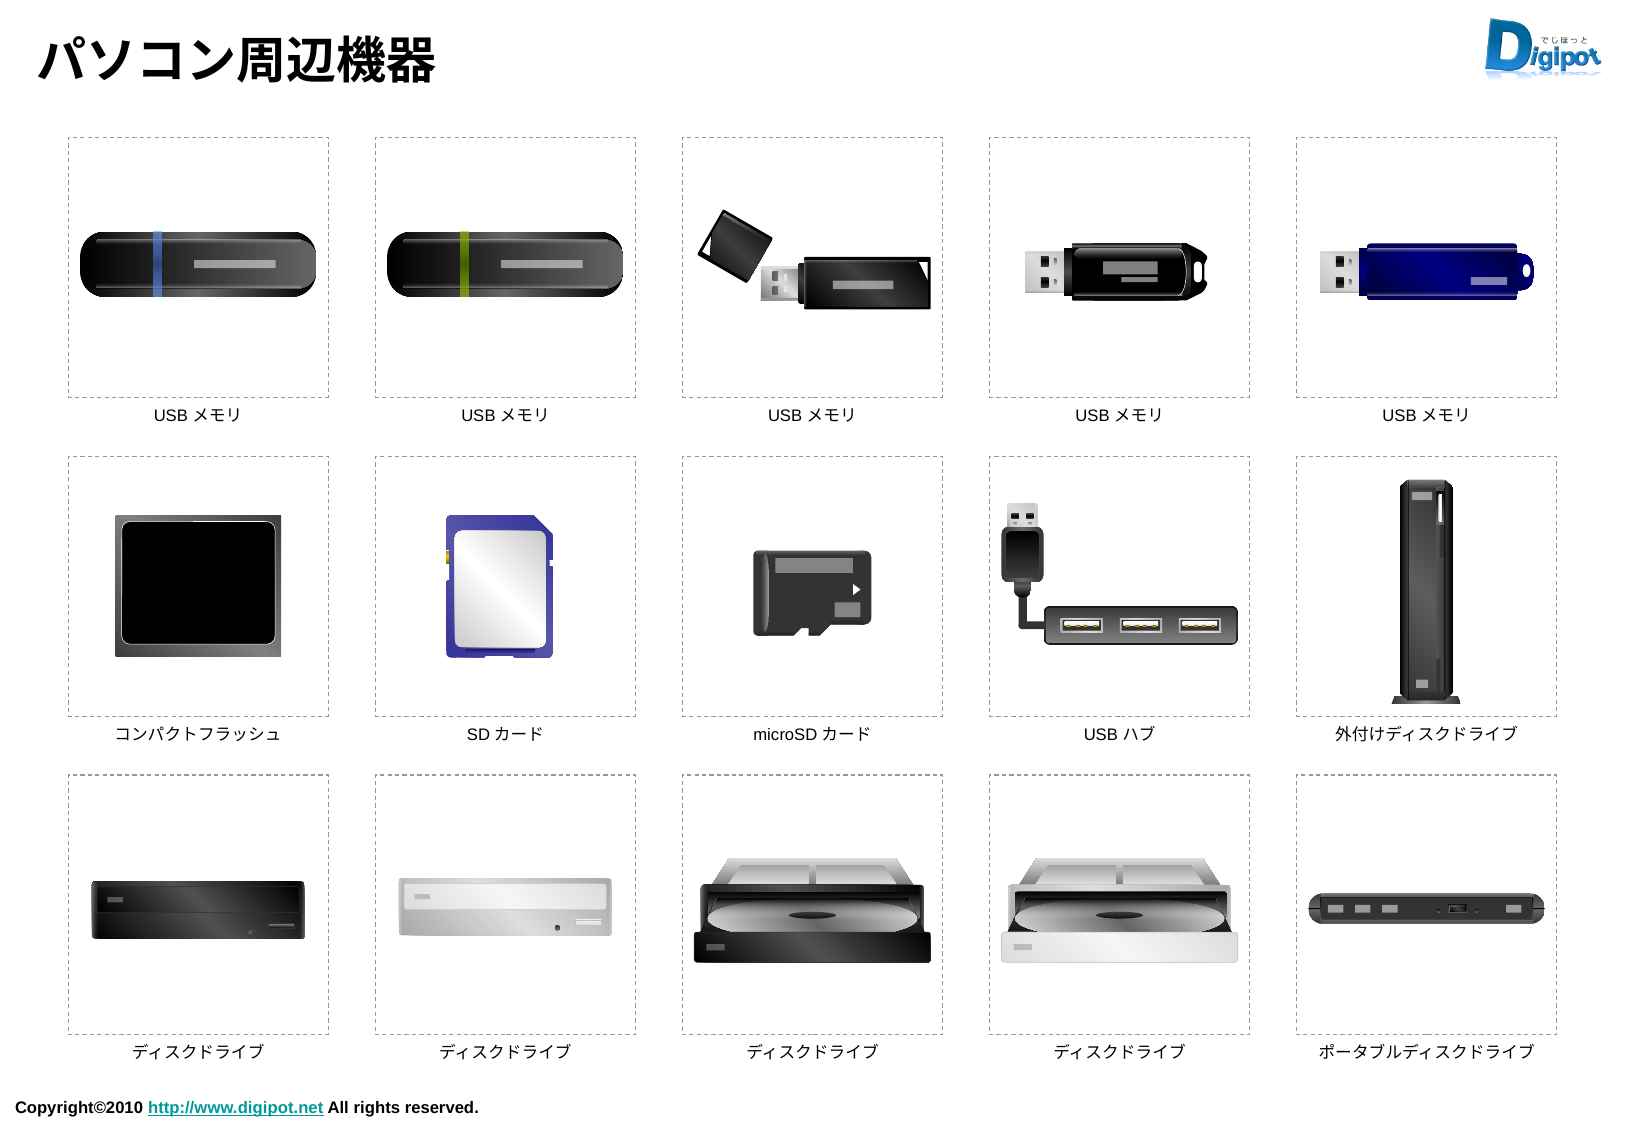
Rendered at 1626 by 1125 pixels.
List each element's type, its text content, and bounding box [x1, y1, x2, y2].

title パソコン周辺機器 [21, 19, 881, 98]
text_box 外付けディスクドライブ [1296, 716, 1557, 744]
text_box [706, 220, 931, 310]
text_box USBメモリ [682, 397, 943, 425]
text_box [753, 550, 872, 636]
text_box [1391, 479, 1461, 705]
text_box ディスクドライブ [682, 1034, 943, 1063]
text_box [1025, 243, 1207, 301]
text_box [91, 881, 305, 939]
text_box microSDカード [682, 716, 943, 744]
text_box ディスクドライブ [68, 1034, 329, 1063]
text_box SDカード [375, 716, 636, 744]
text_box ディスクドライブ [989, 1034, 1250, 1063]
text_box USBメモリ [68, 397, 329, 425]
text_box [387, 231, 624, 297]
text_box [1320, 243, 1534, 301]
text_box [115, 515, 282, 657]
text_box USBメモリ [375, 397, 636, 425]
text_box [398, 878, 612, 936]
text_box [1001, 857, 1238, 963]
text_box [80, 231, 317, 297]
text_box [446, 515, 553, 658]
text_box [694, 857, 931, 963]
picture [1485, 18, 1602, 82]
text_box ポータブルディスクドライブ [1296, 1034, 1557, 1063]
text_box コンパクトフラッシュ [68, 716, 329, 744]
text_box USBメモリ [1296, 397, 1557, 425]
text_box USBメモリ [989, 397, 1250, 425]
text_box USBハブ [989, 716, 1250, 744]
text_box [1308, 893, 1545, 925]
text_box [1001, 503, 1238, 646]
text_box ディスクドライブ [375, 1034, 636, 1063]
